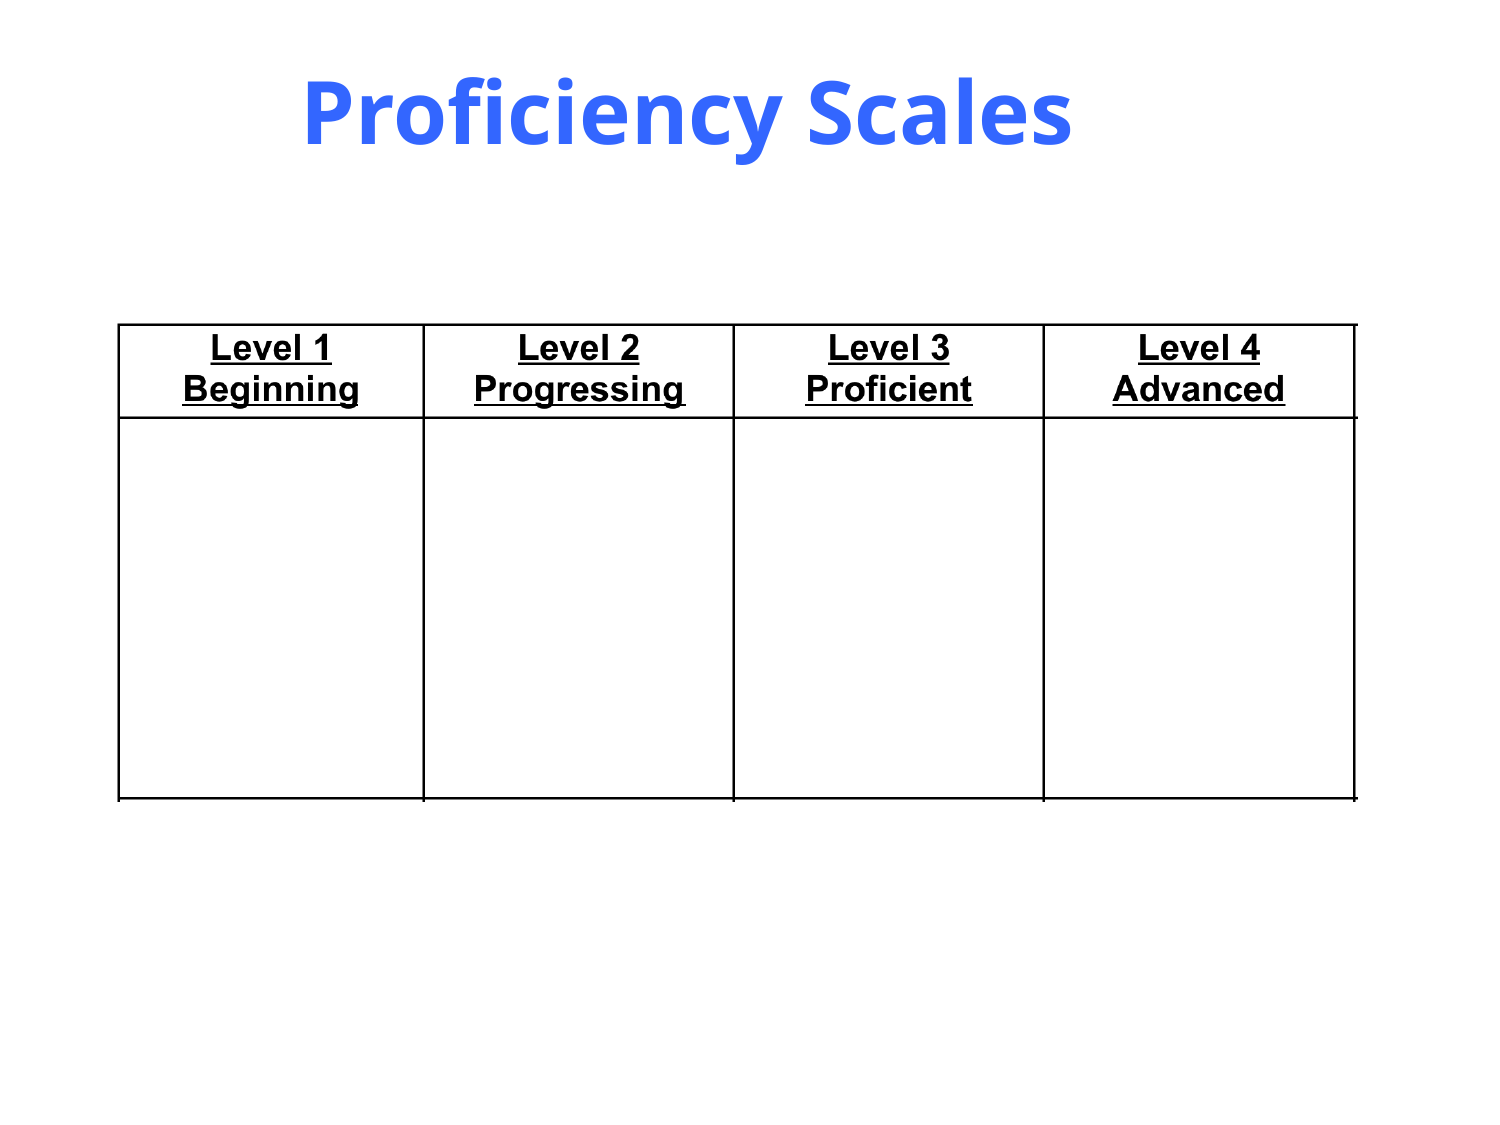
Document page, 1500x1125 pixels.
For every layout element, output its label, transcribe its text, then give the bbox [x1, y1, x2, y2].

text_box Proficiency Scales [225, 49, 1150, 170]
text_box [99, 287, 1368, 838]
